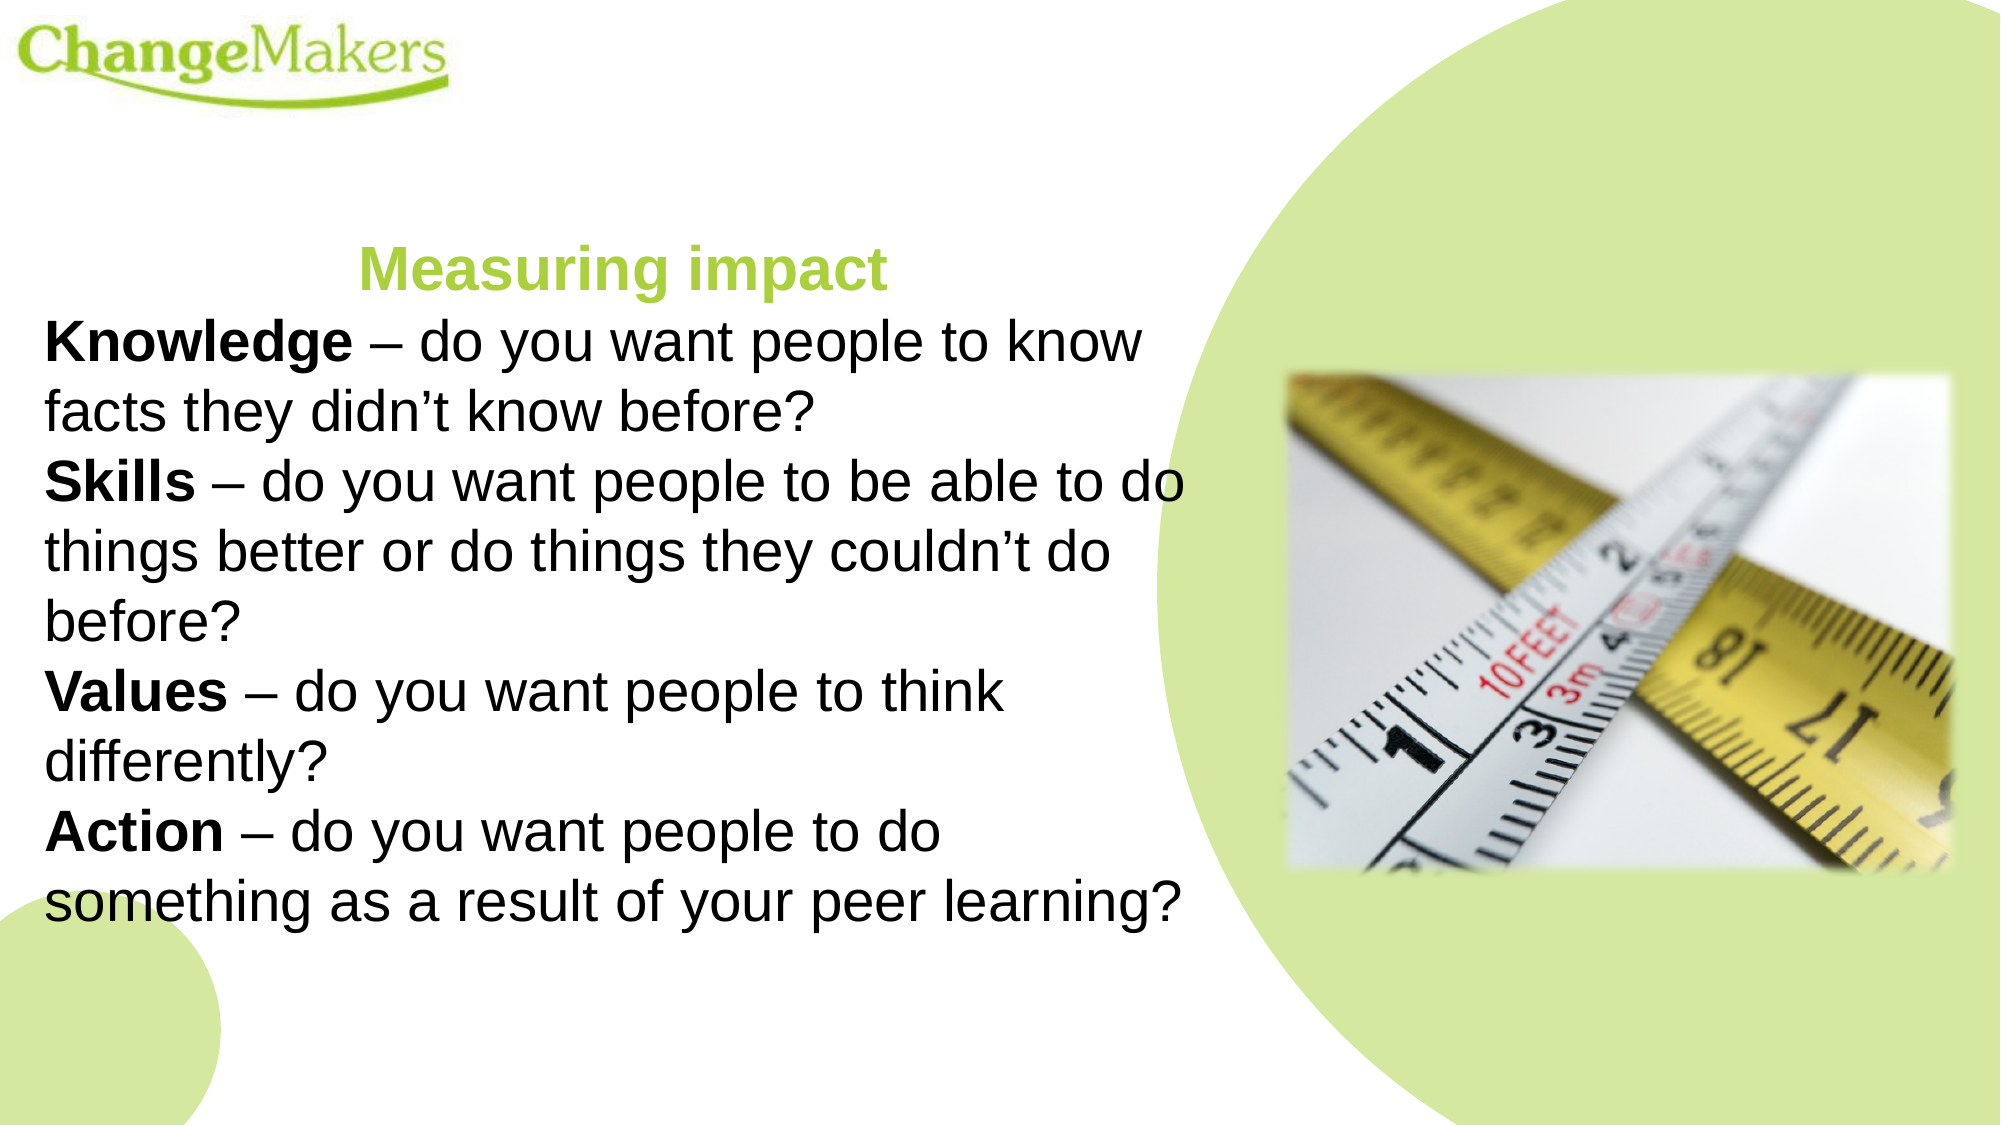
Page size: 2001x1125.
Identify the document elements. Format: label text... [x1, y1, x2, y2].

picture [0, 15, 508, 118]
text_box Measuring impact Knowledge – do you want people to know facts they didn’t know before? Skills – do you want people to be able to do things better or do things they couldn’t do before? Values – do you want people to think differently? Action – do you want people to do something as a result of your peer learning? [29, 183, 1218, 1051]
picture [1277, 364, 1961, 878]
